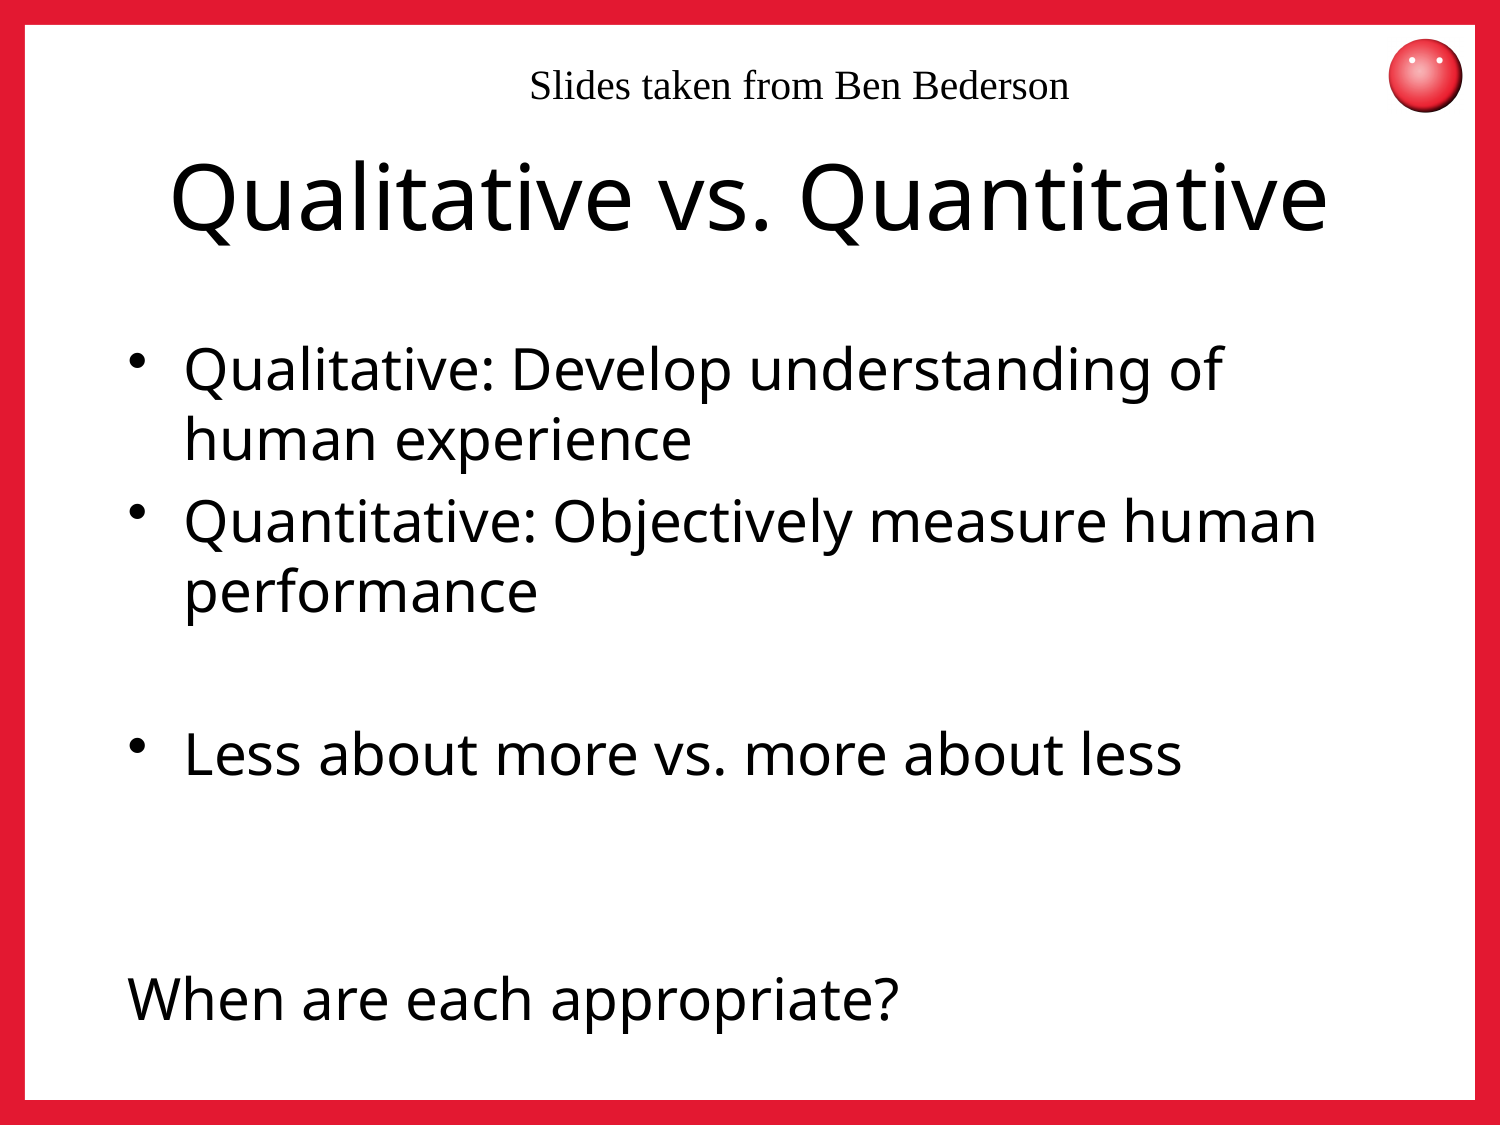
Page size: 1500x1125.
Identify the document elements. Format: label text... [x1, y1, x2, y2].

title Qualitative vs. Quantitative [112, 99, 1388, 288]
picture [1387, 37, 1464, 114]
text_box Slides taken from Ben Bederson [514, 50, 1086, 115]
list Qualitative: Develop understanding of human experience Quantitative: Objectively measure human performance Less about more vs. more about less When are each appropriate? [112, 324, 1388, 1001]
